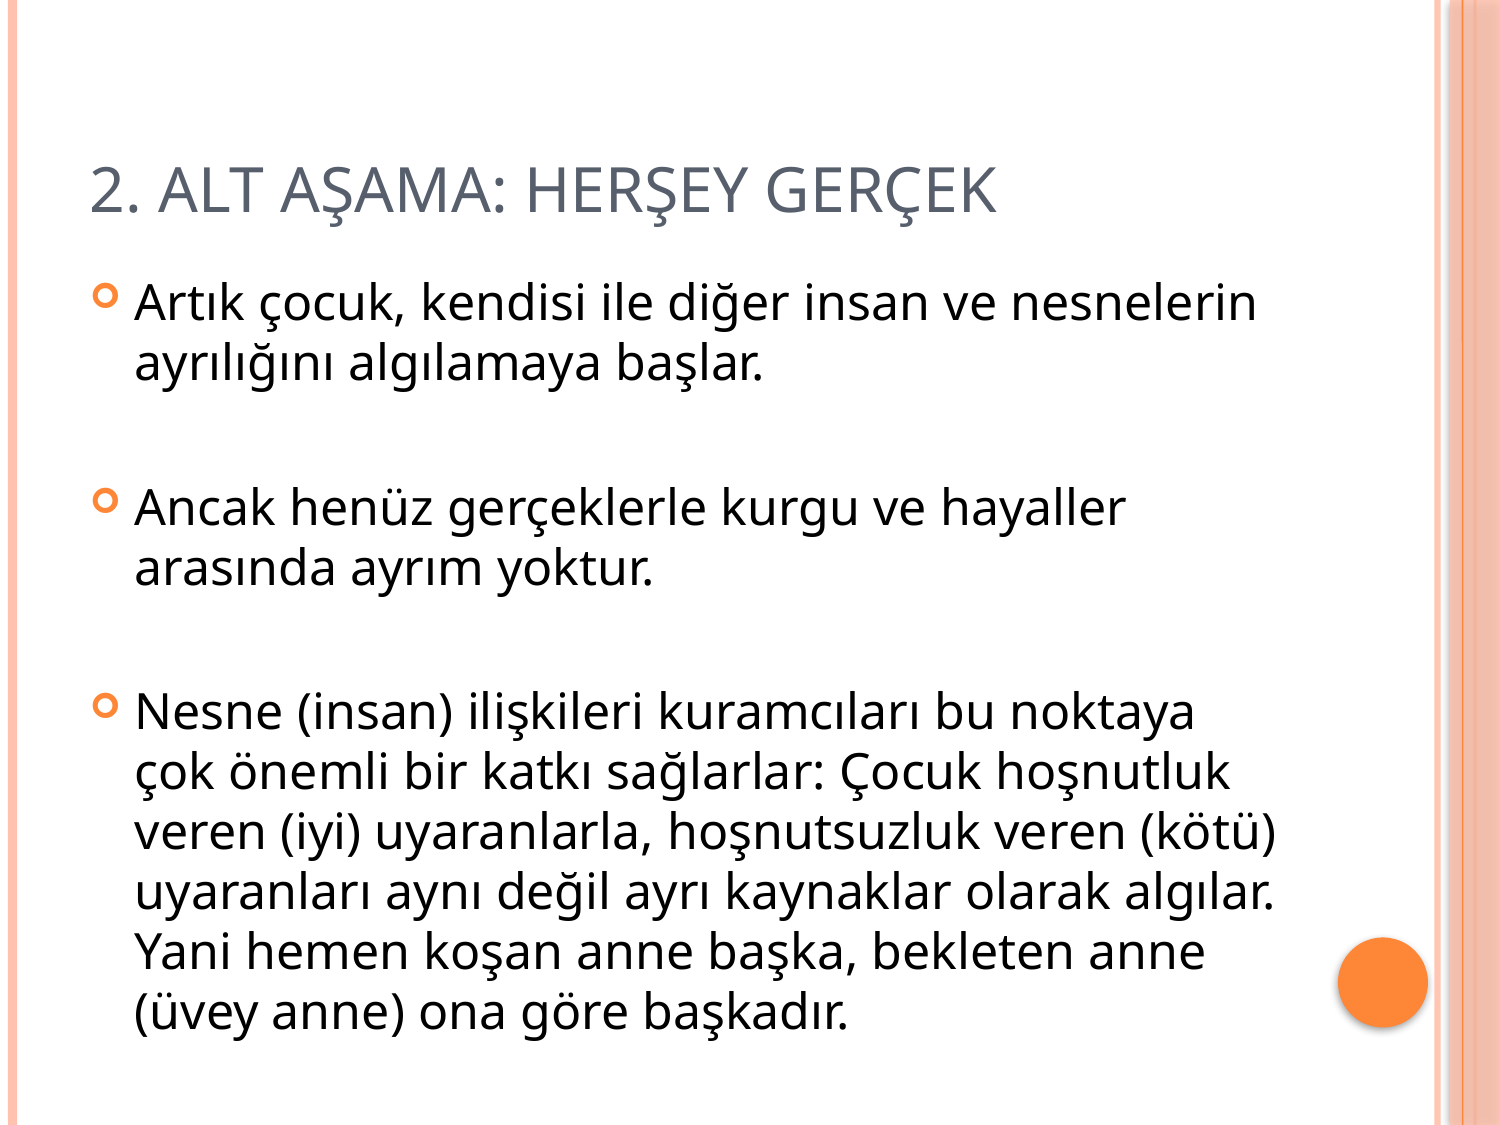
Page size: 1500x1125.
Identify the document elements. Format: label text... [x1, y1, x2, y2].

list Artık çocuk, kendisi ile diğer insan ve nesnelerin ayrılığını algılamaya başlar. Ancak henüz gerçeklerle kurgu ve hayaller arasında ayrım yoktur. Nesne (insan) ilişkileri kuramcıları bu noktaya çok önemli bir katkı sağlarlar: Çocuk hoşnutluk veren (iyi) uyaranlarla, hoşnutsuzluk veren (kötü) uyaranları aynı değil ayrı kaynaklar olarak algılar. Yani hemen koşan anne başka, bekleten anne (üvey anne) ona göre başkadır. [75, 262, 1300, 1062]
title 2. Alt aşama: herşey gerçek [75, 45, 1300, 233]
